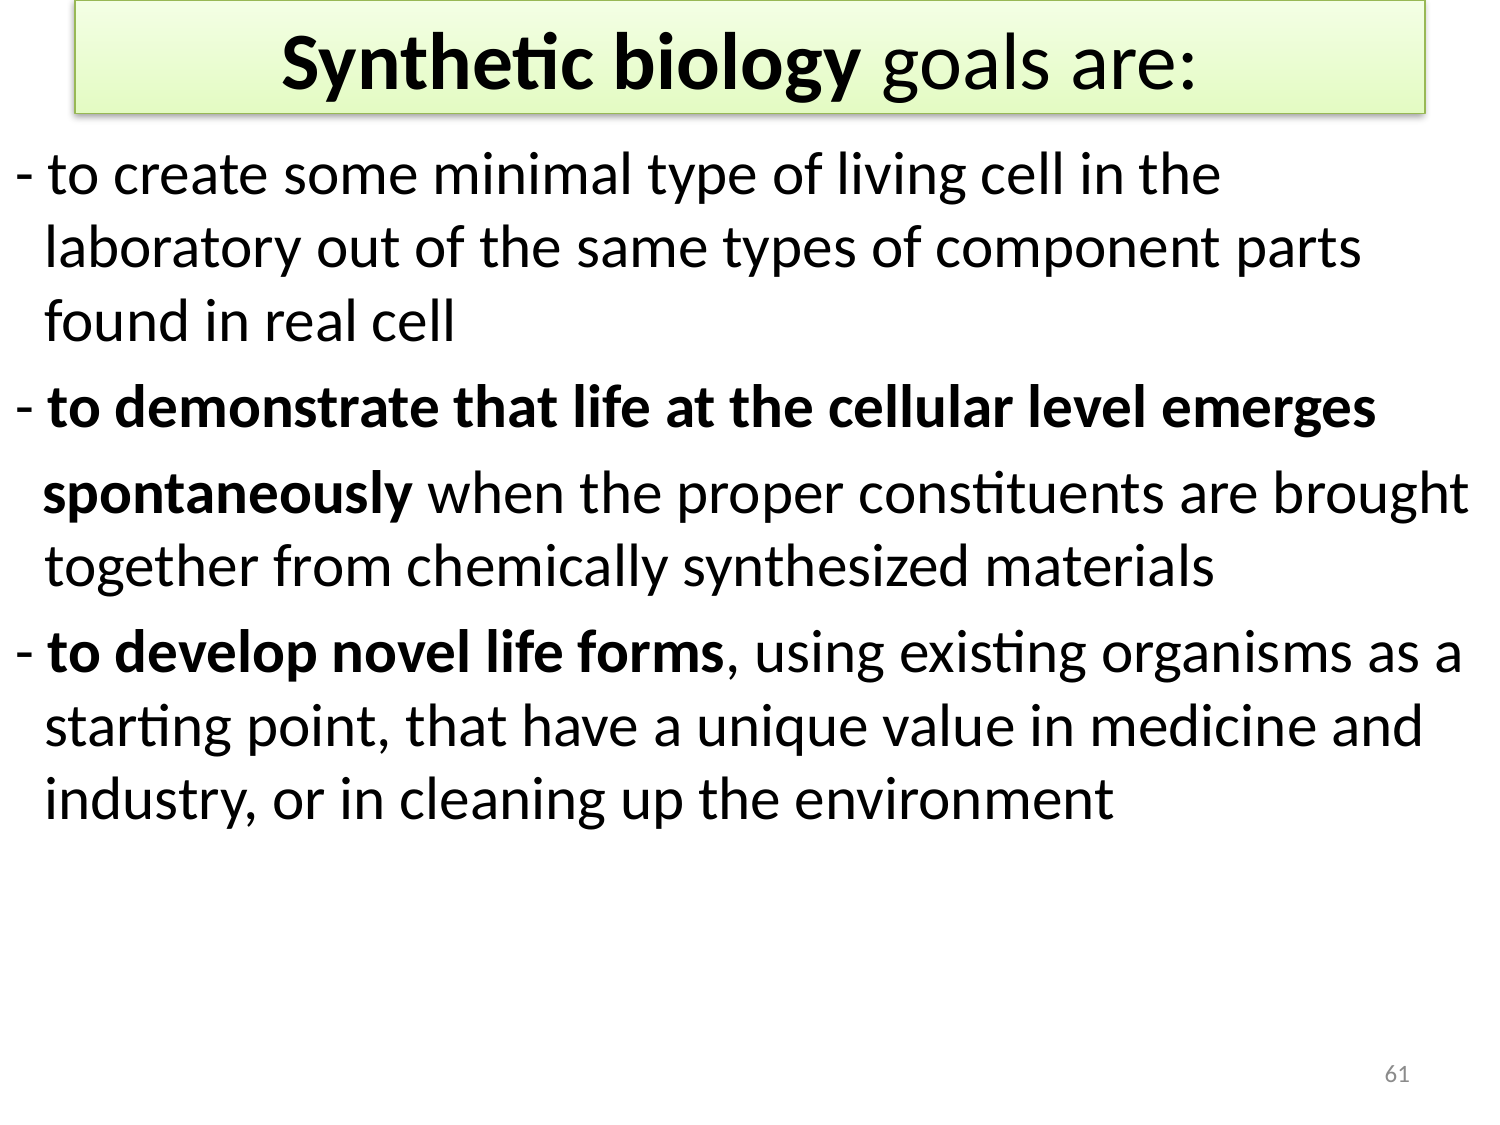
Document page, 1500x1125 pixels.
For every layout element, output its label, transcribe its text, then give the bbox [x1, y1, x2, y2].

slide_number 61 [1074, 1042, 1425, 1103]
list - to create some minimal type of living cell in the laboratory out of the same types of component parts found in real cell - to demonstrate that life at the cellular level emerges spontaneously when the proper constituents are brought together from chemically synthesized materials - to develop novel life forms, using existing organisms as a starting point, that have a unique value in medicine and industry, or in cleaning up the environment [0, 125, 1500, 1005]
title Synthetic biology goals are: [74, 0, 1426, 114]
